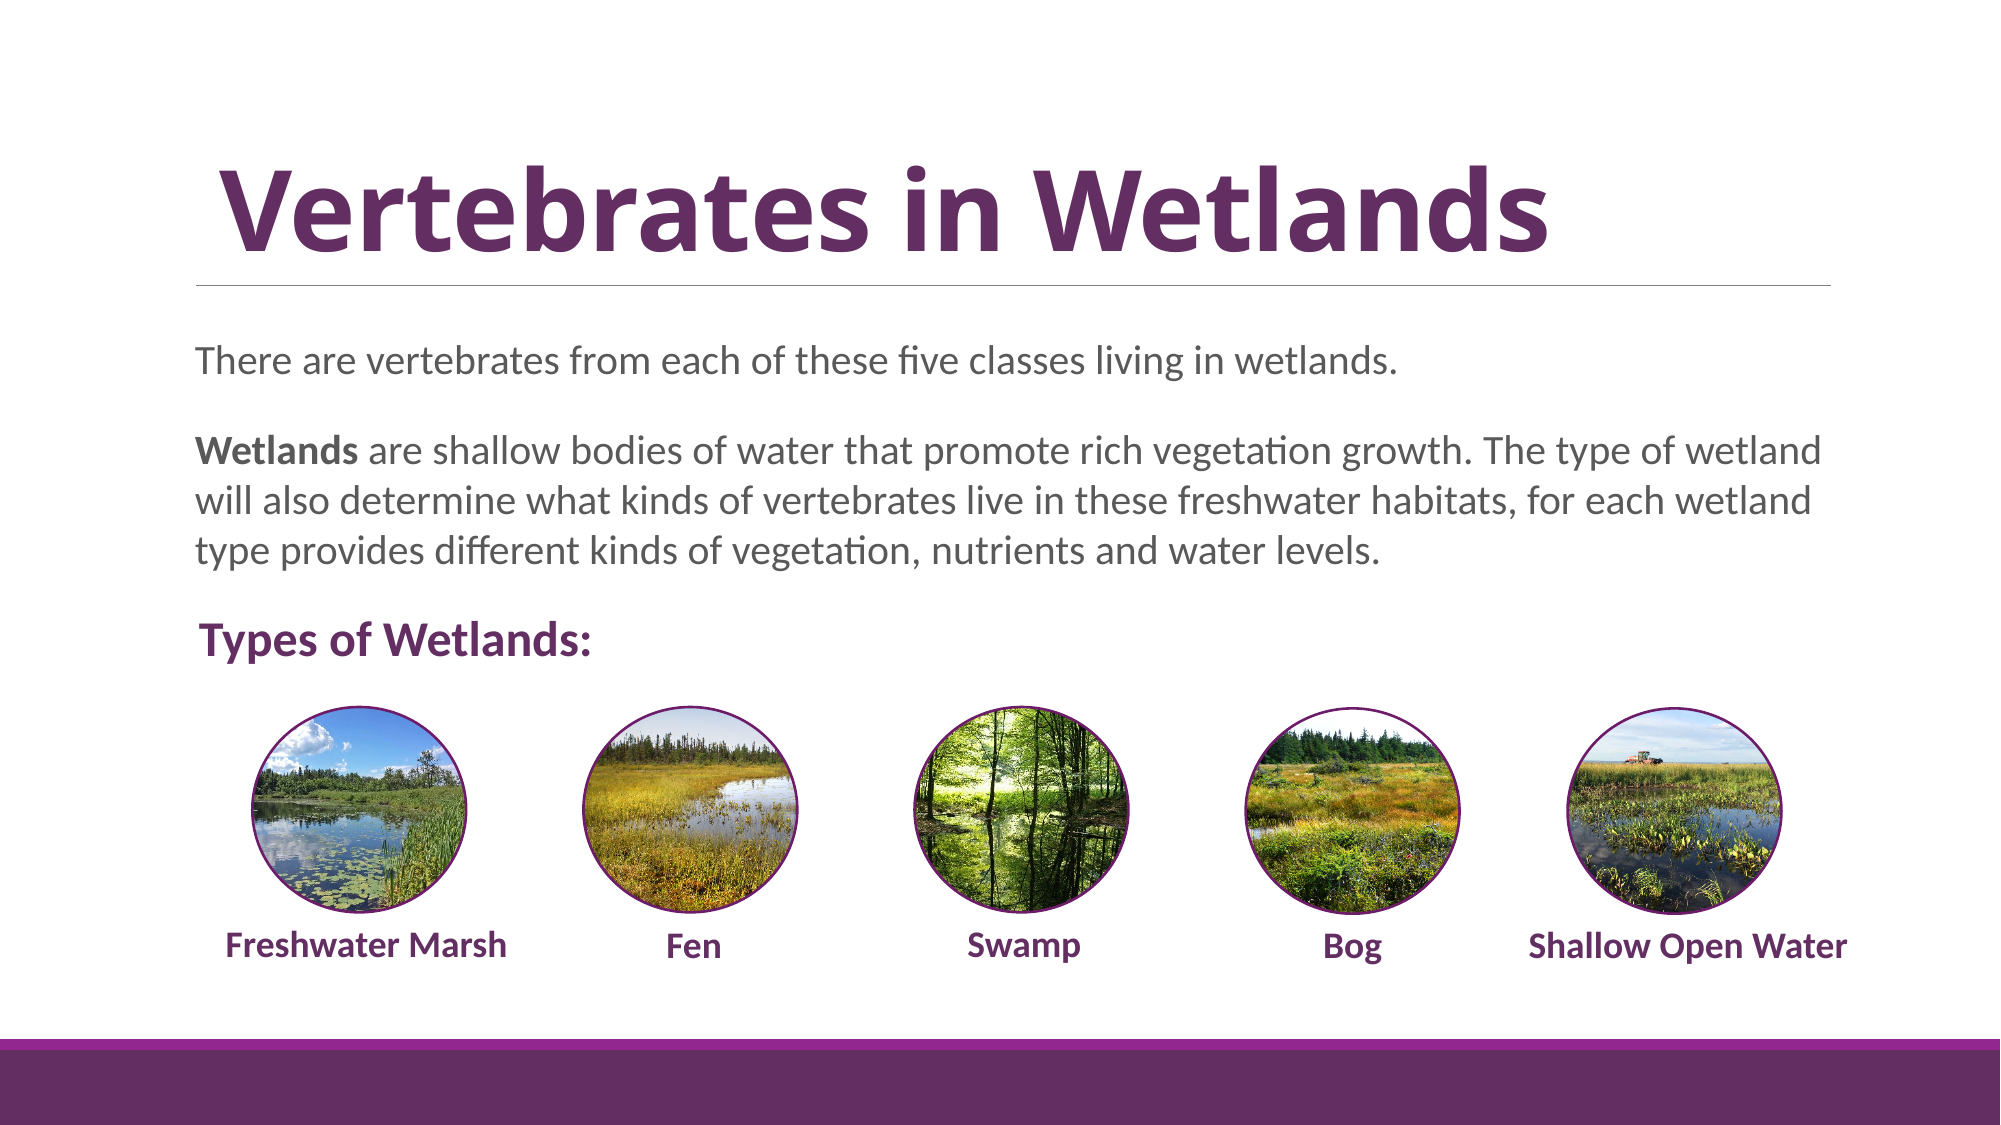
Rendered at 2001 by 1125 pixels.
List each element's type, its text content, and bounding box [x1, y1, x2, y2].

text_box Vertebrates in Wetlands [204, 43, 1855, 282]
text_box Types of Wetlands: [184, 598, 727, 674]
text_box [1245, 707, 1461, 975]
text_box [913, 706, 1129, 974]
text_box Shallow Open Water [1513, 914, 1864, 974]
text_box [582, 706, 798, 975]
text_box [210, 706, 535, 974]
text_box [1566, 707, 1783, 915]
text_box There are vertebrates from each of these five classes living in wetlands. [179, 325, 2000, 441]
text_box Wetlands are shallow bodies of water that promote rich vegetation growth. The type of wetland will also determine what kinds of vertebrates live in these freshwater habitats, for each wetland type provides different kinds of vegetation, nutrients and water levels. [179, 415, 1861, 640]
